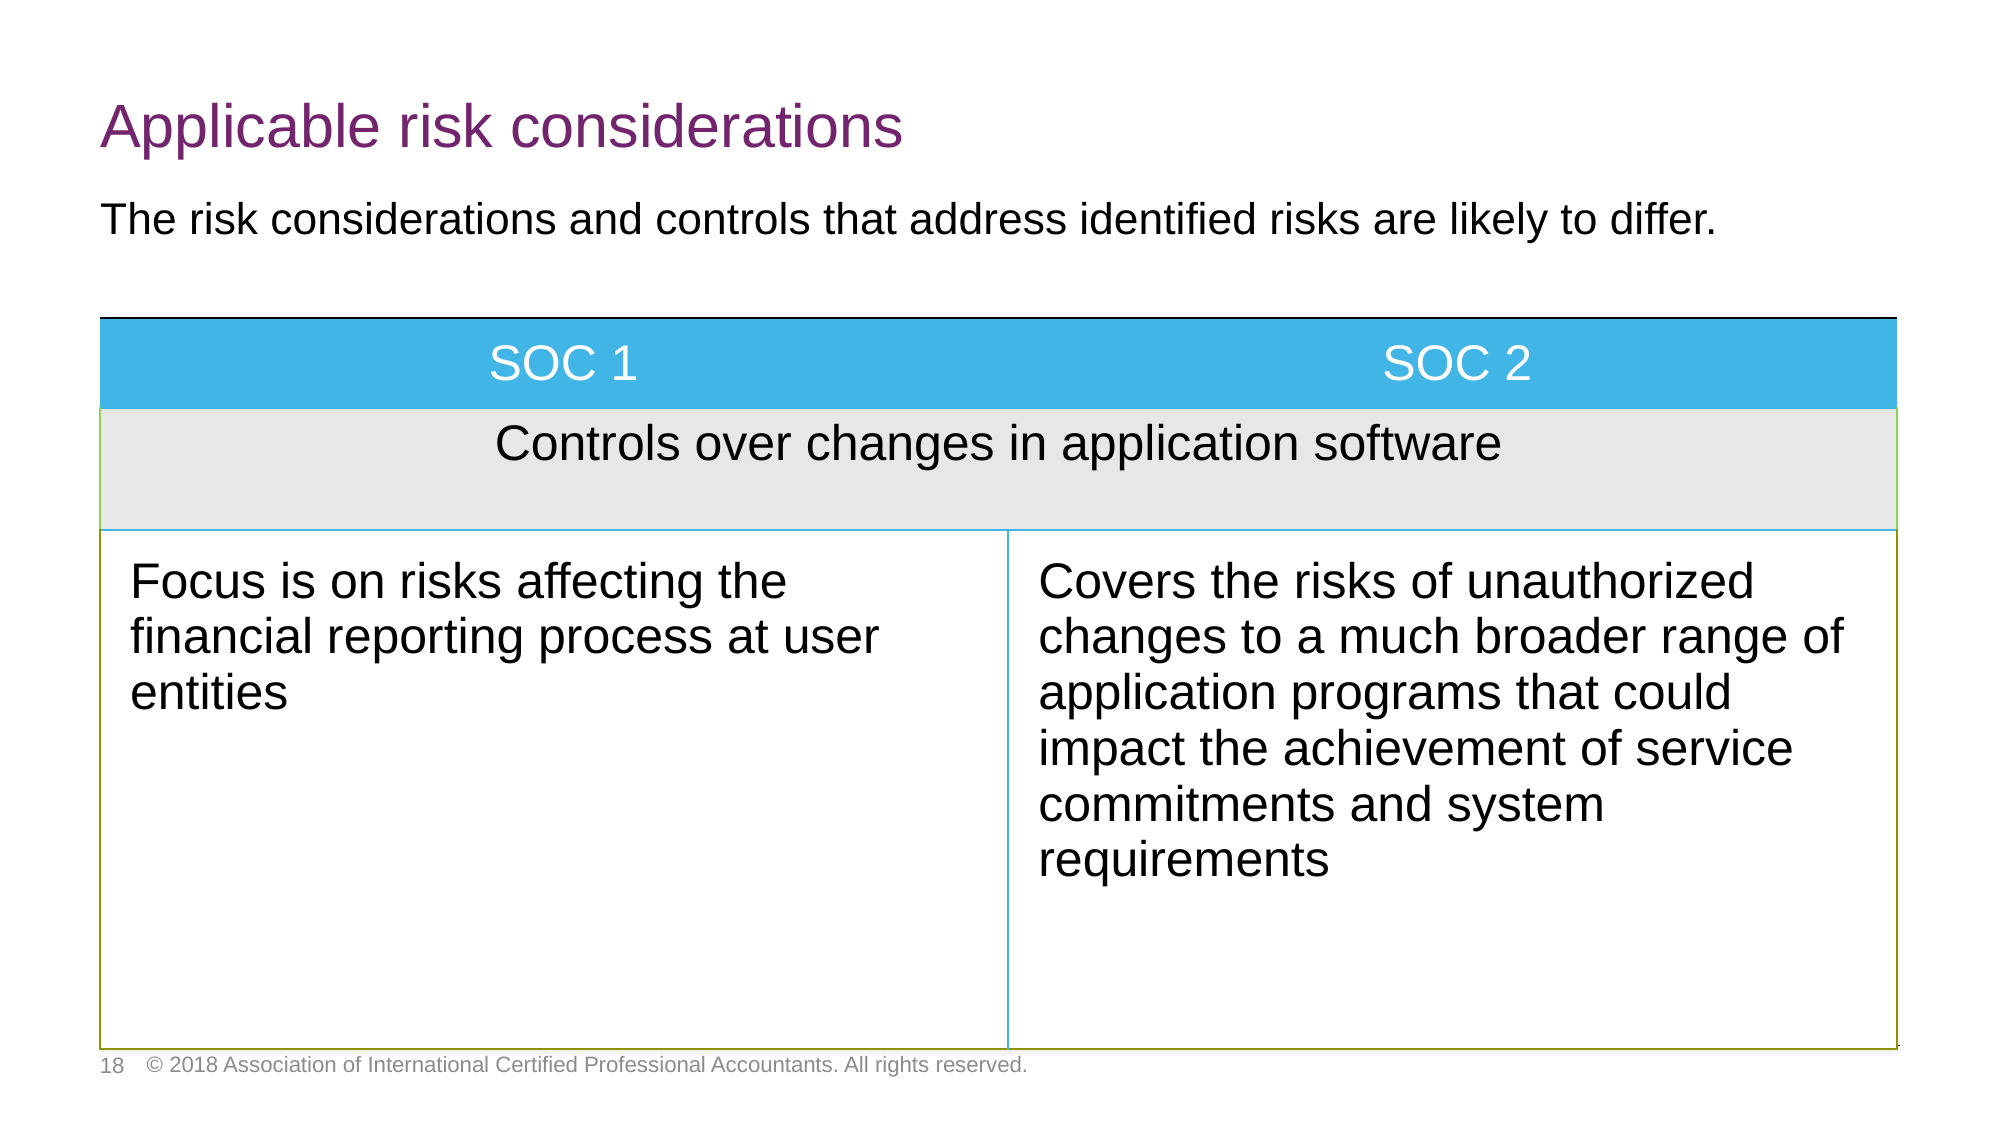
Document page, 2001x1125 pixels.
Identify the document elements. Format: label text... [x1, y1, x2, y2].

table_cell Focus is on risks affecting the financial reporting process at user entities [101, 531, 1007, 1048]
table_header SOC 2 [1008, 319, 1897, 407]
table_header SOC 1 [100, 319, 1008, 407]
title Applicable risk considerations [100, 30, 1800, 160]
slide_number 18 [99, 1050, 147, 1111]
table_cell Controls over changes in application software [101, 409, 1896, 529]
footer © 2018 Association of International Certified Professional Accountants. All rights reserved. [147, 1050, 1900, 1111]
list The risk considerations and controls that address identified risks are likely to differ. [100, 182, 1800, 317]
table_cell Covers the risks of unauthorized changes to a much broader range of application programs that could impact the achievement of service commitments and system requirements [1009, 531, 1896, 1048]
